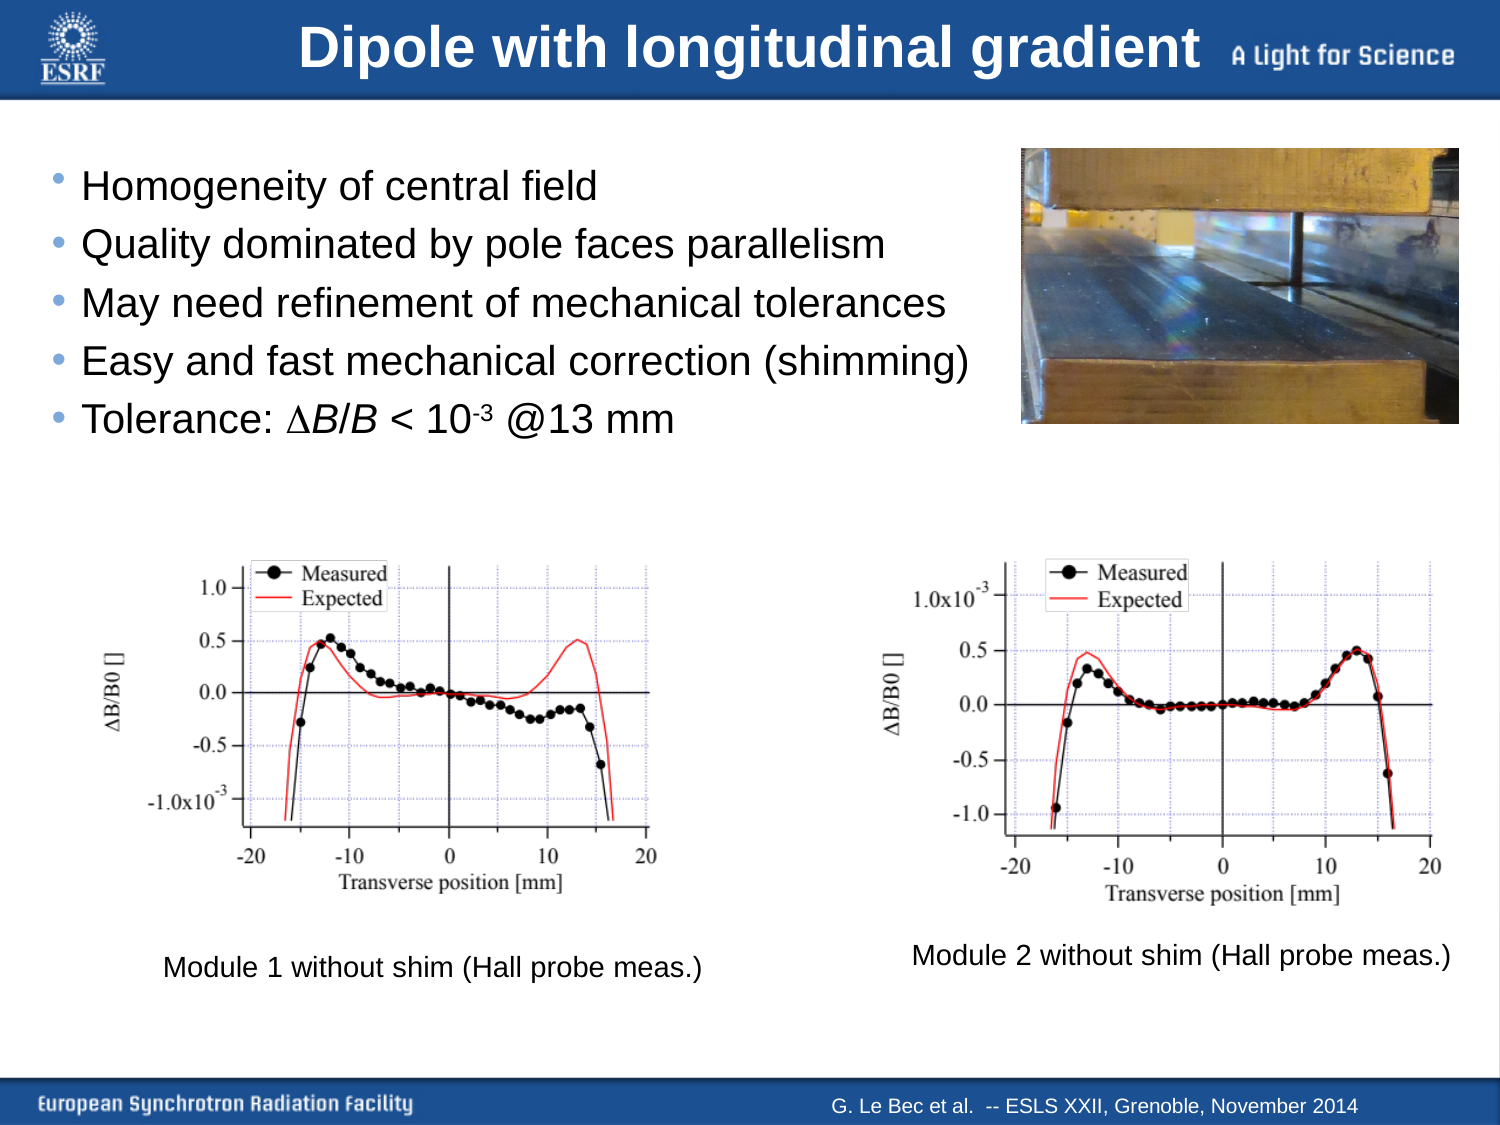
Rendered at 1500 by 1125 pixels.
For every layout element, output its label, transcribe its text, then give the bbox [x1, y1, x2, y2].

picture [0, 0, 1500, 1125]
text_box Module 1 without shim (Hall probe meas.) [147, 940, 718, 991]
footer G. Le Bec et al. -- ESLS XXII, Grenoble, November 2014 [689, 1084, 1374, 1123]
text_box Module 2 without shim (Hall probe meas.) [896, 928, 1467, 979]
list Homogeneity of central field Quality dominated by pole faces parallelism May need refinement of mechanical tolerances Easy and fast mechanical correction (shimming) Tolerance: DB/B < 10-3 @13 mm [36, 151, 1389, 478]
title Dipole with longitudinal gradient [74, 0, 1426, 114]
